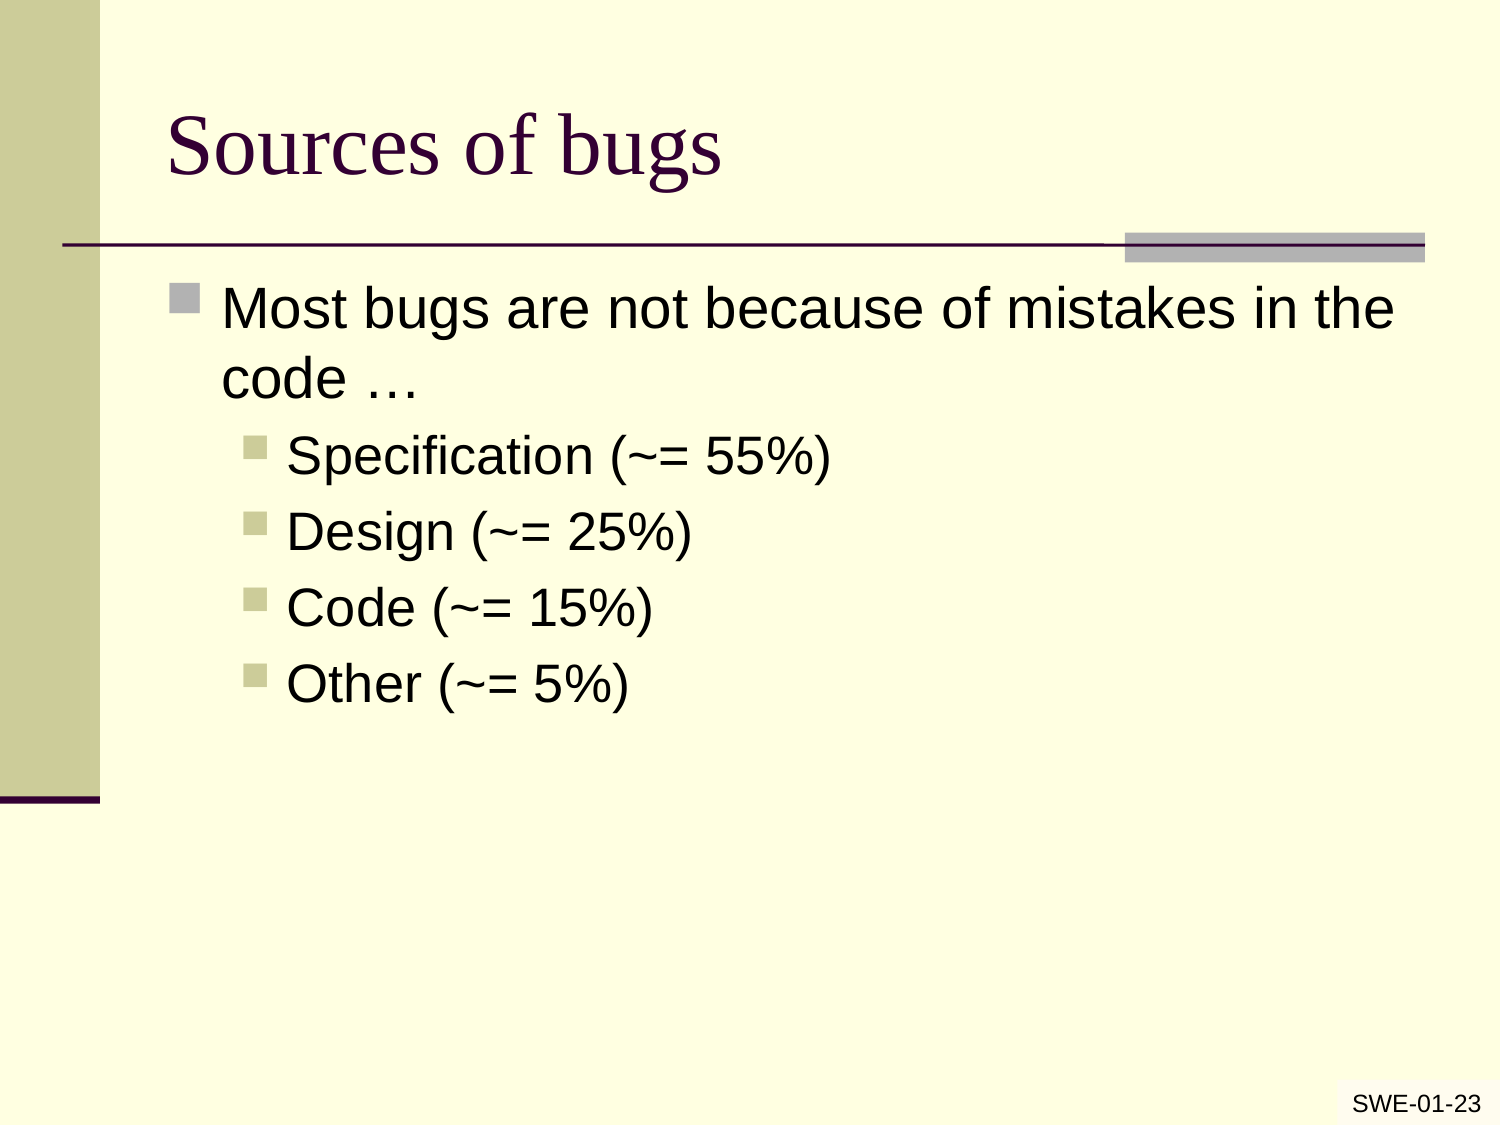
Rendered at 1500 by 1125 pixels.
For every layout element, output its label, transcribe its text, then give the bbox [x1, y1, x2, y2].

list Most bugs are not because of mistakes in the code … Specification (~= 55%) Design (~= 25%) Code (~= 15%) Other (~= 5%) [150, 262, 1425, 1006]
title Sources of bugs [150, 45, 1425, 234]
